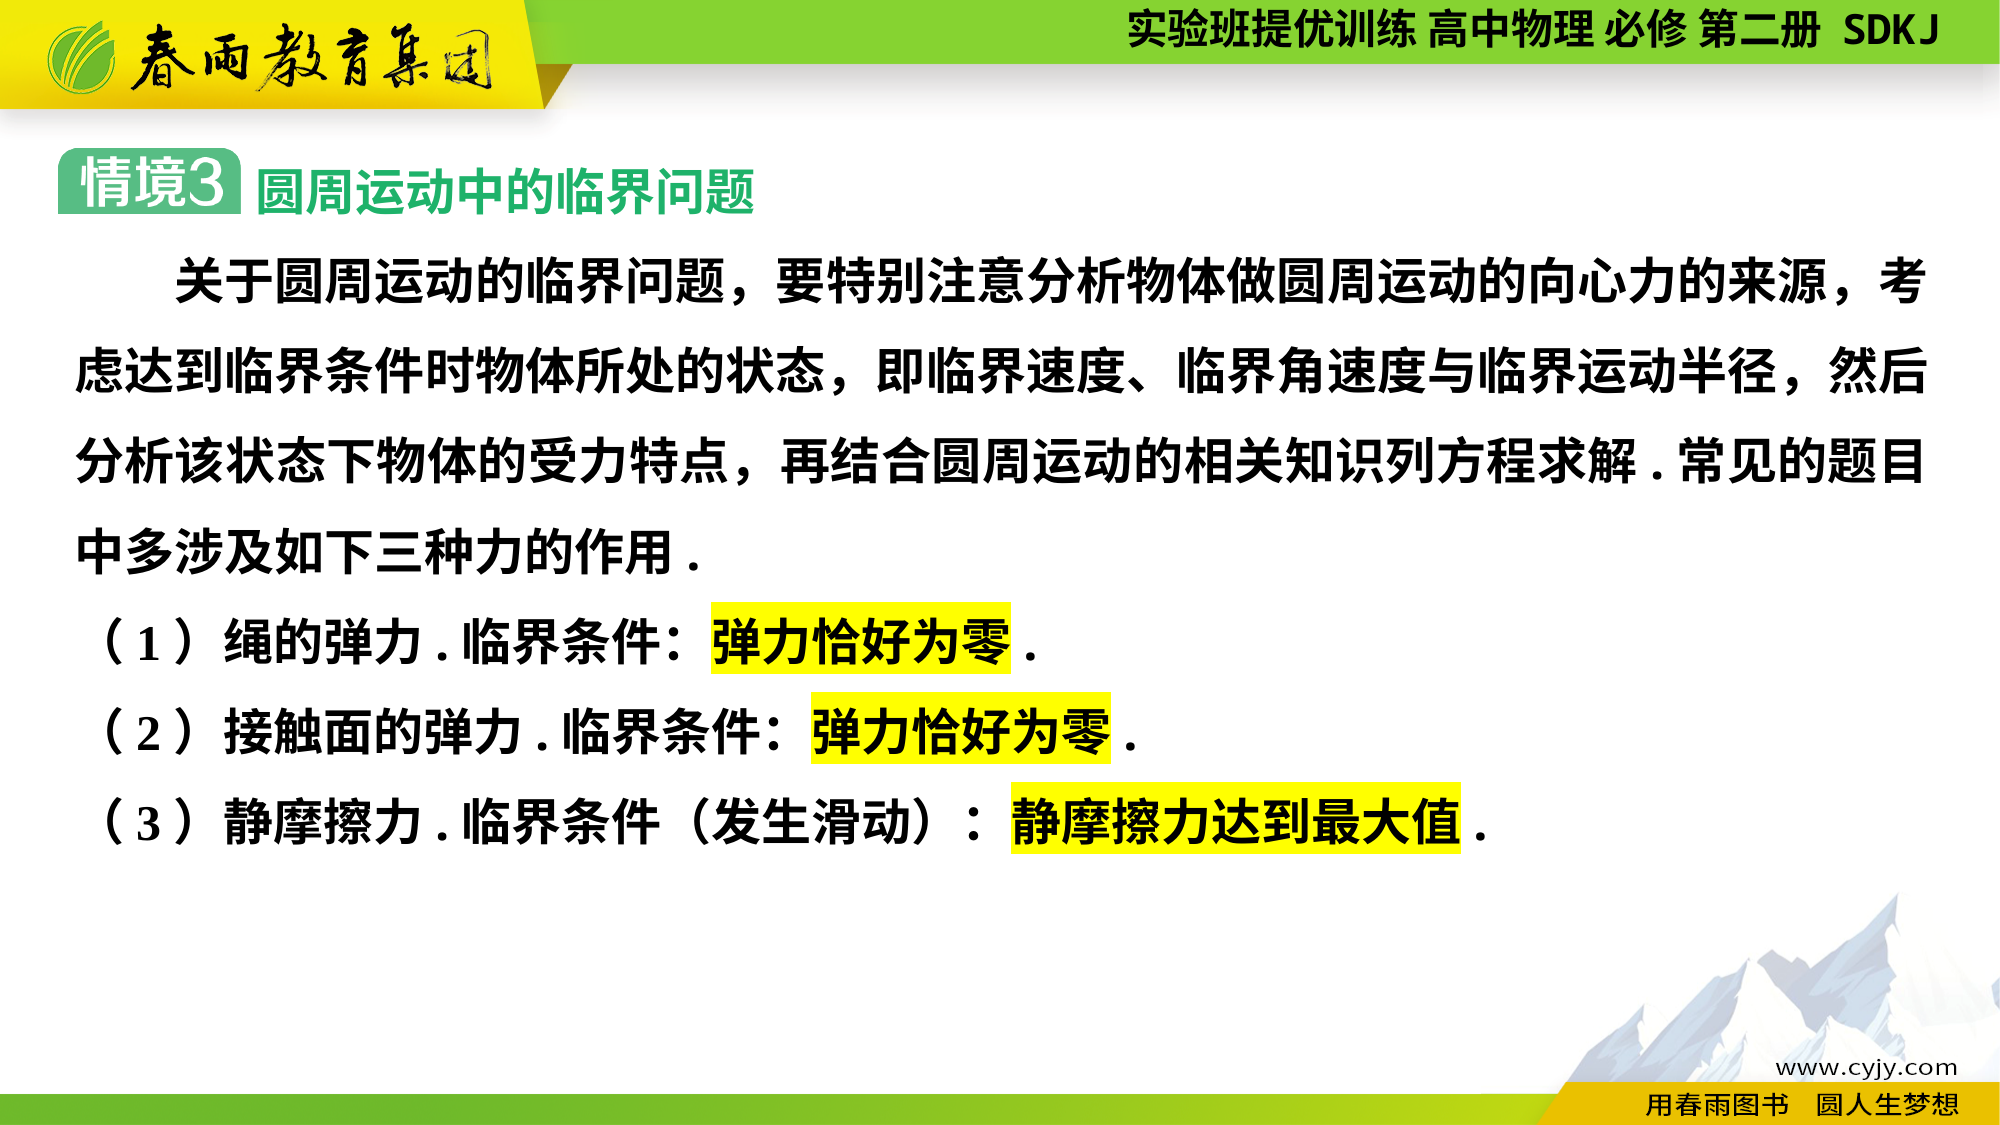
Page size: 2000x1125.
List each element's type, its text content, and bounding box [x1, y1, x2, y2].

list 圆周运动中的临界问题 关于圆周运动的临界问题，要特别注意分析物体做圆周运动的向心力的来源，考虑达到临界条件时物体所处的状态，即临界速度、临界角速度与临界运动半径，然后分析该状态下物体的受力特点，再结合圆周运动的相关知识列方程求解.常见的题目中多涉及如下三种力的作用. （1）绳的弹力.临界条件：弹力恰好为零. （2）接触面的弹力.临界条件：弹力恰好为零. （3）静摩擦力.临界条件（发生滑动）：静摩擦力达到最大值. [59, 122, 1944, 854]
picture [0, 0, 2000, 1125]
